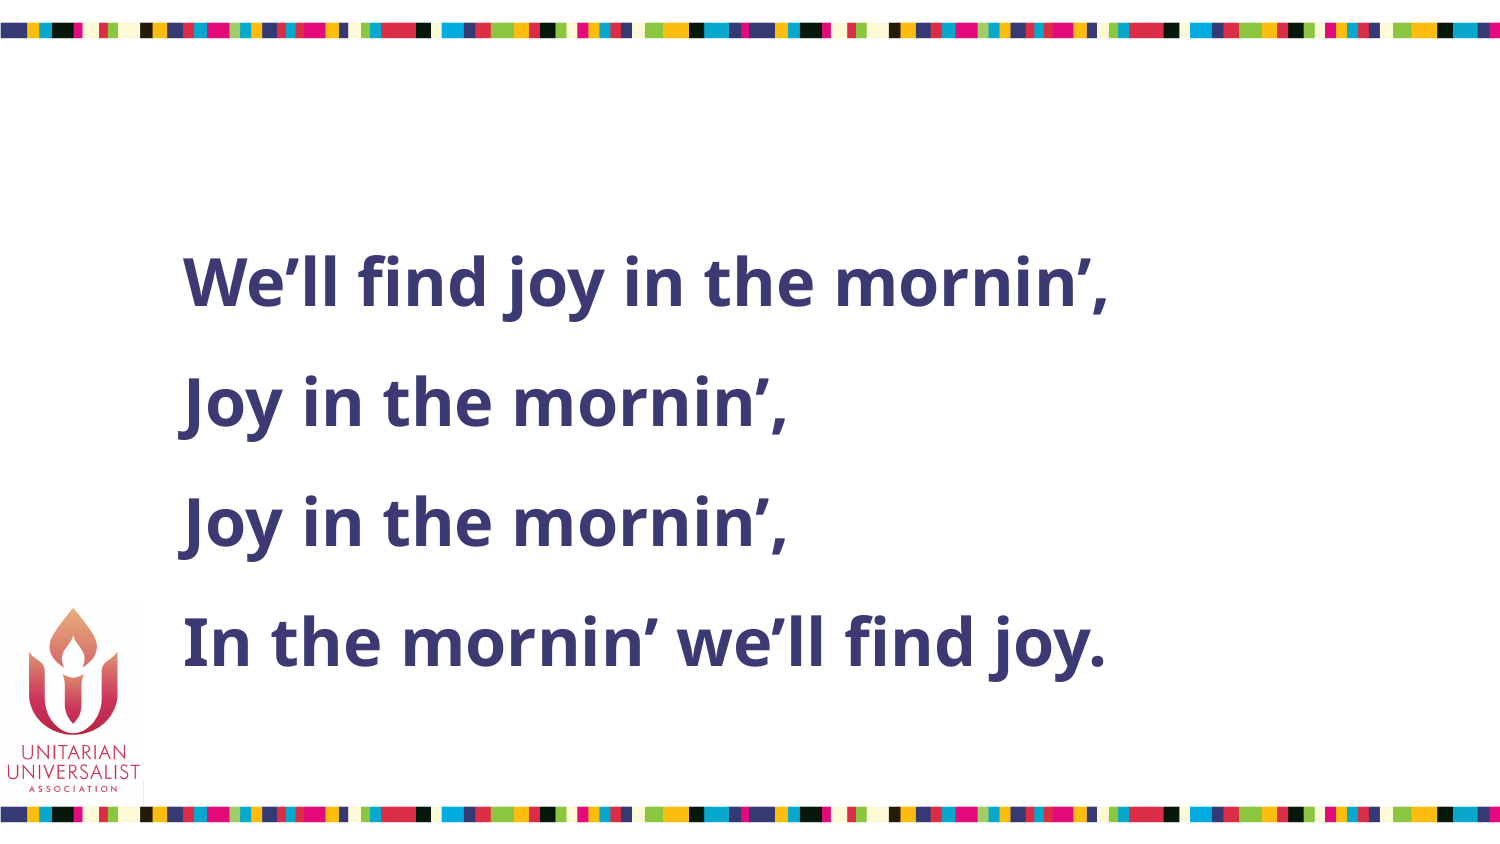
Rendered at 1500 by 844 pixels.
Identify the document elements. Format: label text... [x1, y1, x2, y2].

text_box We’ll find joy in the mornin’, Joy in the mornin’, Joy in the mornin’, In the mornin’ we’ll find joy. [168, 184, 1421, 695]
picture [0, 600, 1500, 824]
picture [0, 22, 1500, 40]
